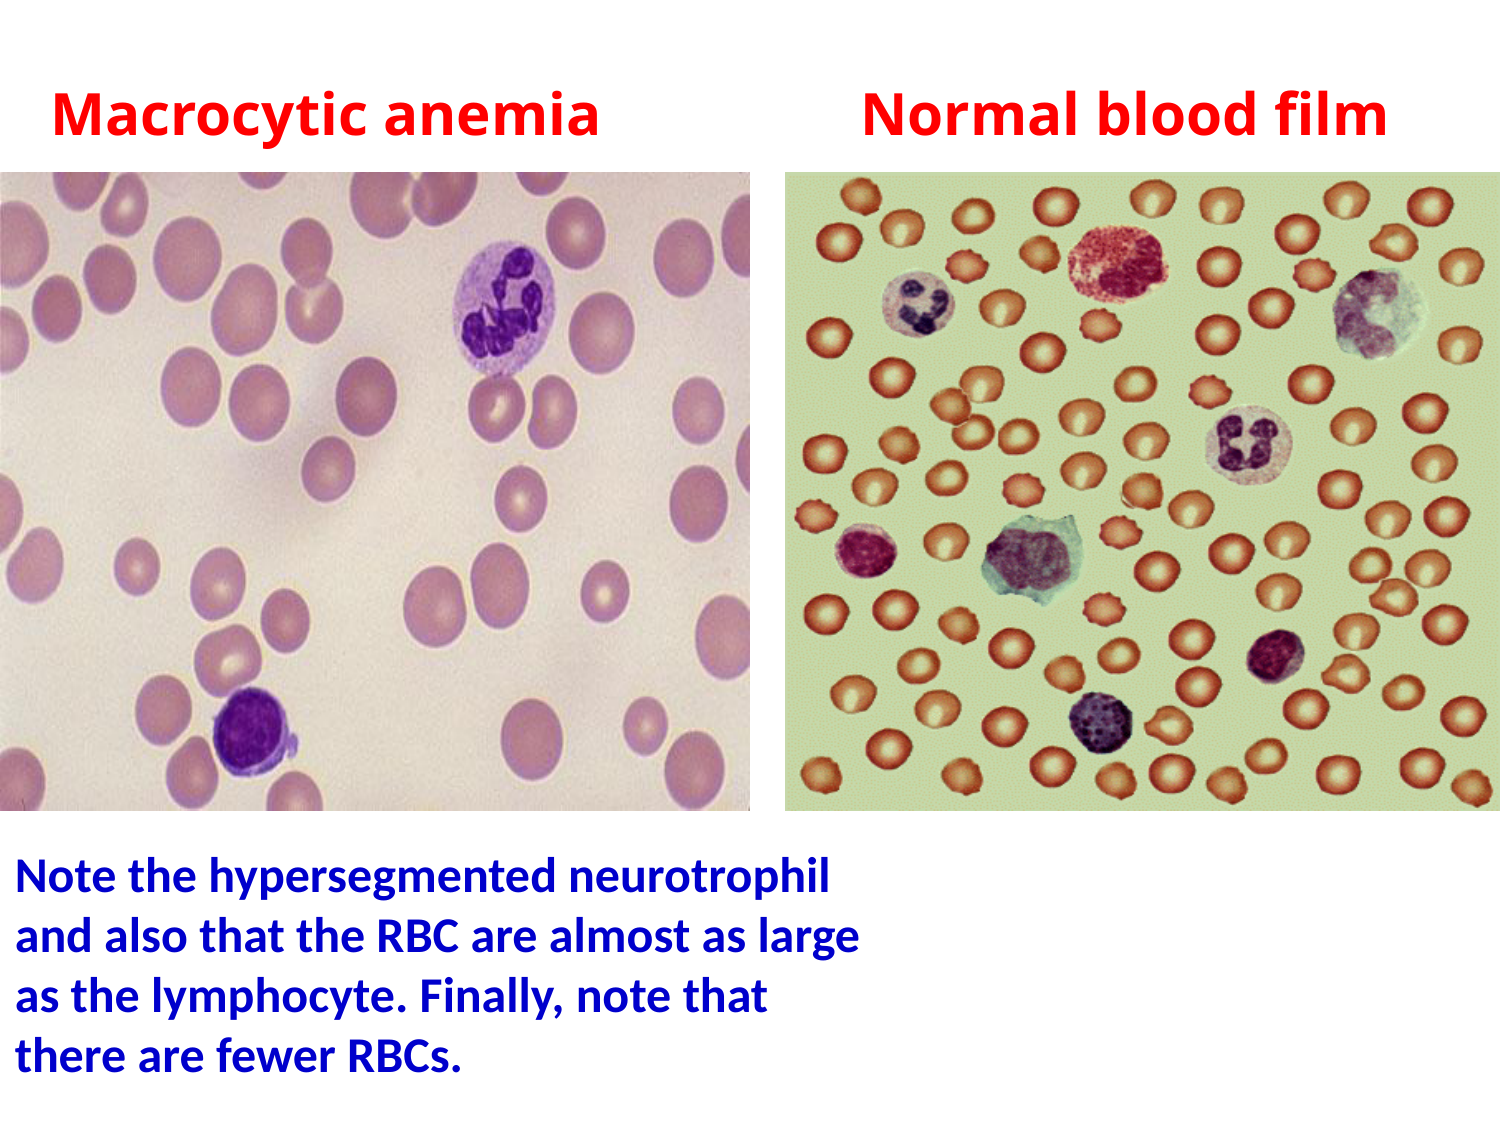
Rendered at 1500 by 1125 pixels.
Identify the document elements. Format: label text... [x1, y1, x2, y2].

text_box Macrocytic anemia [0, 0, 709, 155]
picture [0, 172, 751, 811]
picture [785, 172, 1500, 811]
text_box Normal blood film [749, 0, 1500, 155]
text_box Note the hypersegmented neurotrophil and also that the RBC are almost as large as the lymphocyte. Finally, note that there are fewer RBCs. [0, 775, 880, 1090]
